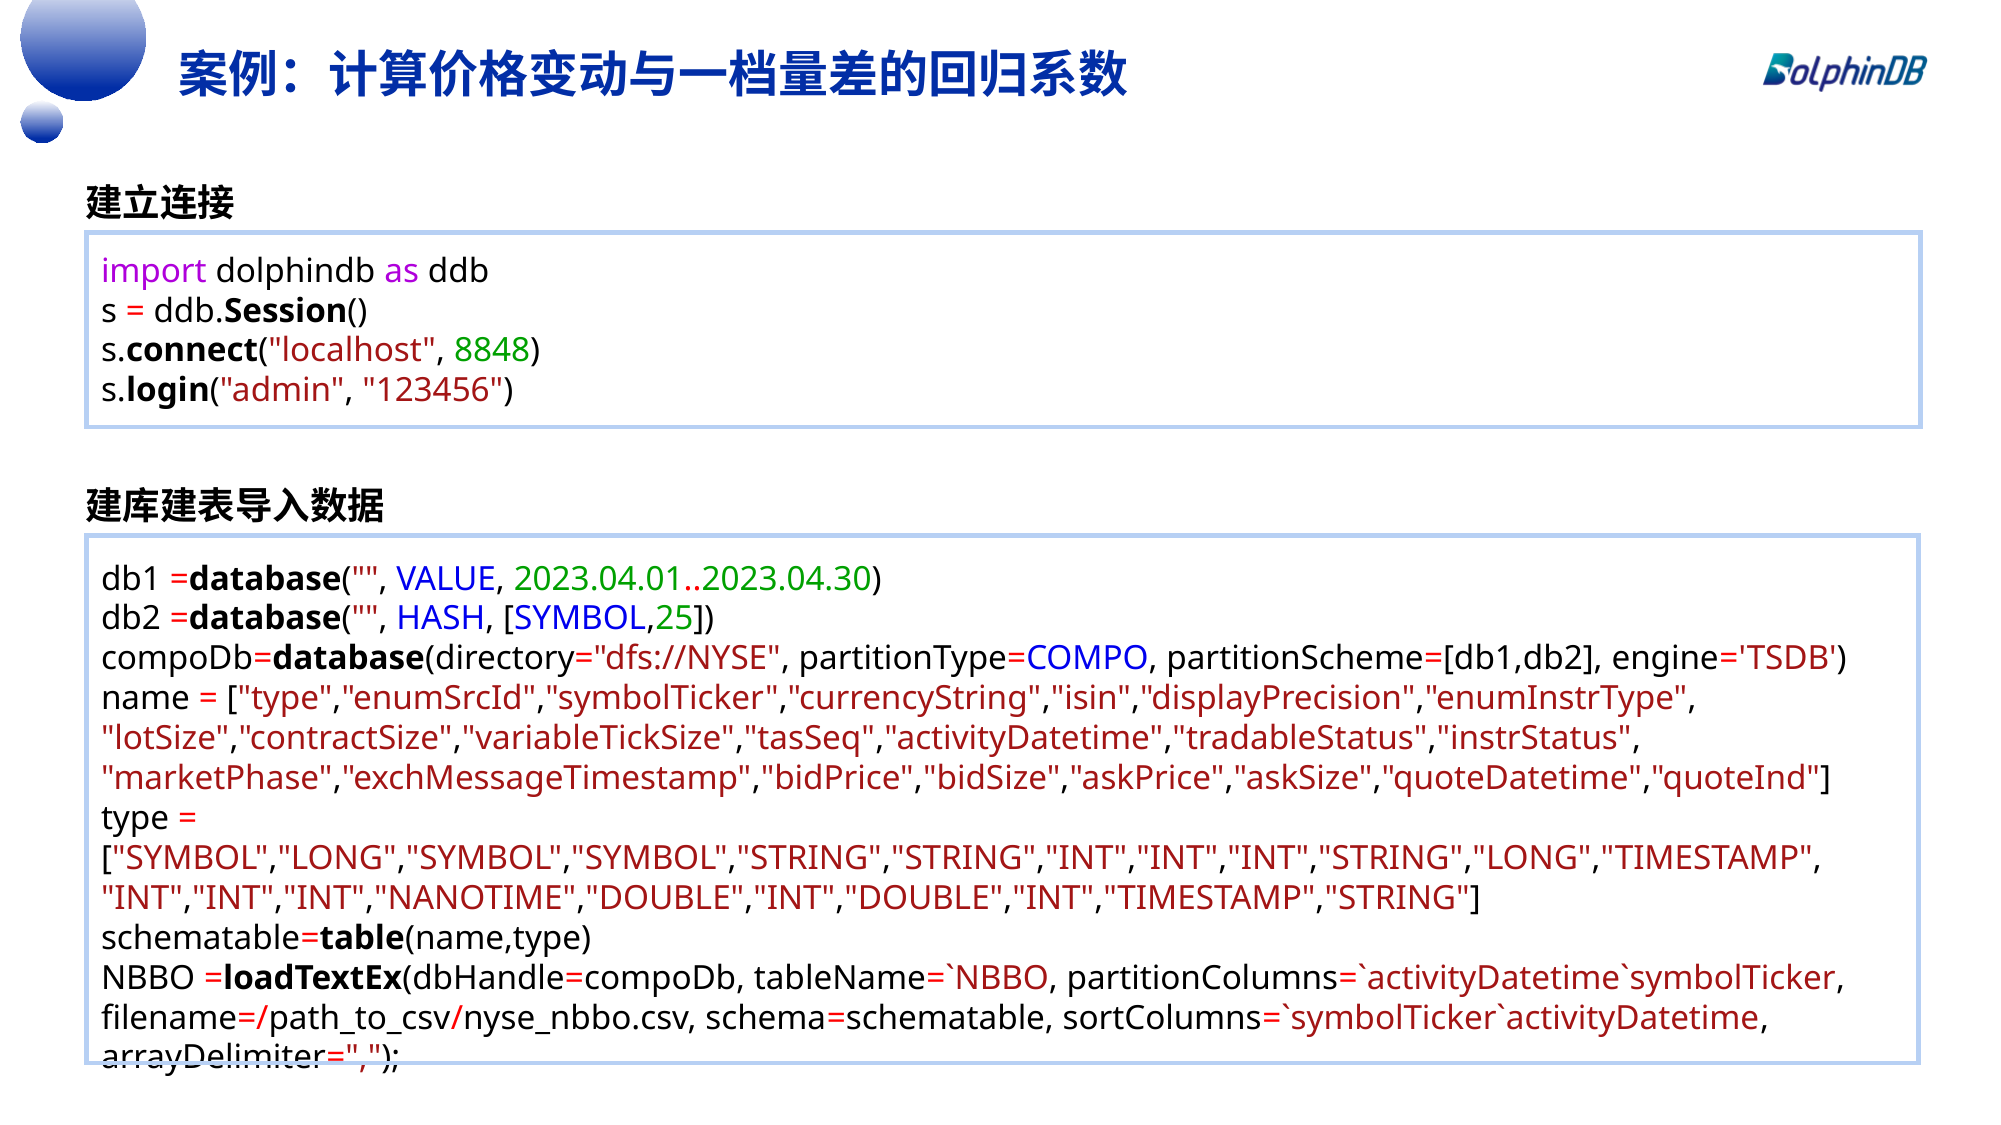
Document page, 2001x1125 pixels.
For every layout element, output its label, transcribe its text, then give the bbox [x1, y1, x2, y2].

text_box db1 =database("", VALUE, 2023.04.01..2023.04.30) db2 =database("", HASH, [SYMBOL,25]) compoDb=database(directory="dfs://NYSE", partitionType=COMPO, partitionScheme=[db1,db2], engine='TSDB') name = ["type","enumSrcId","symbolTicker","currencyString","isin","displayPrecision","enumInstrType", "lotSize","contractSize","variableTickSize","tasSeq","activityDatetime","tradableStatus","instrStatus", "marketPhase","exchMessageTimestamp","bidPrice","bidSize","askPrice","askSize","quoteDatetime","quoteInd"] type = ["SYMBOL","LONG","SYMBOL","SYMBOL","STRING","STRING","INT","INT","INT","STRING","LONG","TIMESTAMP", "INT","INT","INT","NANOTIME","DOUBLE","INT","DOUBLE","INT","TIMESTAMP","STRING"] schematable=table(name,type) NBBO =loadTextEx(dbHandle=compoDb, tableName=`NBBO, partitionColumns=`activityDatetime`symbolTicker, filename=/path_to_csv/nyse_nbbo.csv, schema=schematable, sortColumns=`symbolTicker`activityDatetime, arrayDelimiter=","); [86, 1064, 1919, 1083]
text_box import dolphindb as ddb s = ddb.Session() s.connect("localhost", 8848) s.login("admin", "123456") [86, 241, 750, 416]
text_box 建库建表导入数据 [70, 474, 738, 535]
text_box 案例：计算价格变动与一档量差的回归系数 [163, 35, 1545, 110]
text_box [19, 0, 147, 102]
text_box [85, 231, 1922, 428]
text_box [19, 99, 64, 144]
text_box 建立连接 [70, 171, 738, 232]
text_box [85, 534, 1920, 1064]
picture [1755, 47, 1929, 93]
